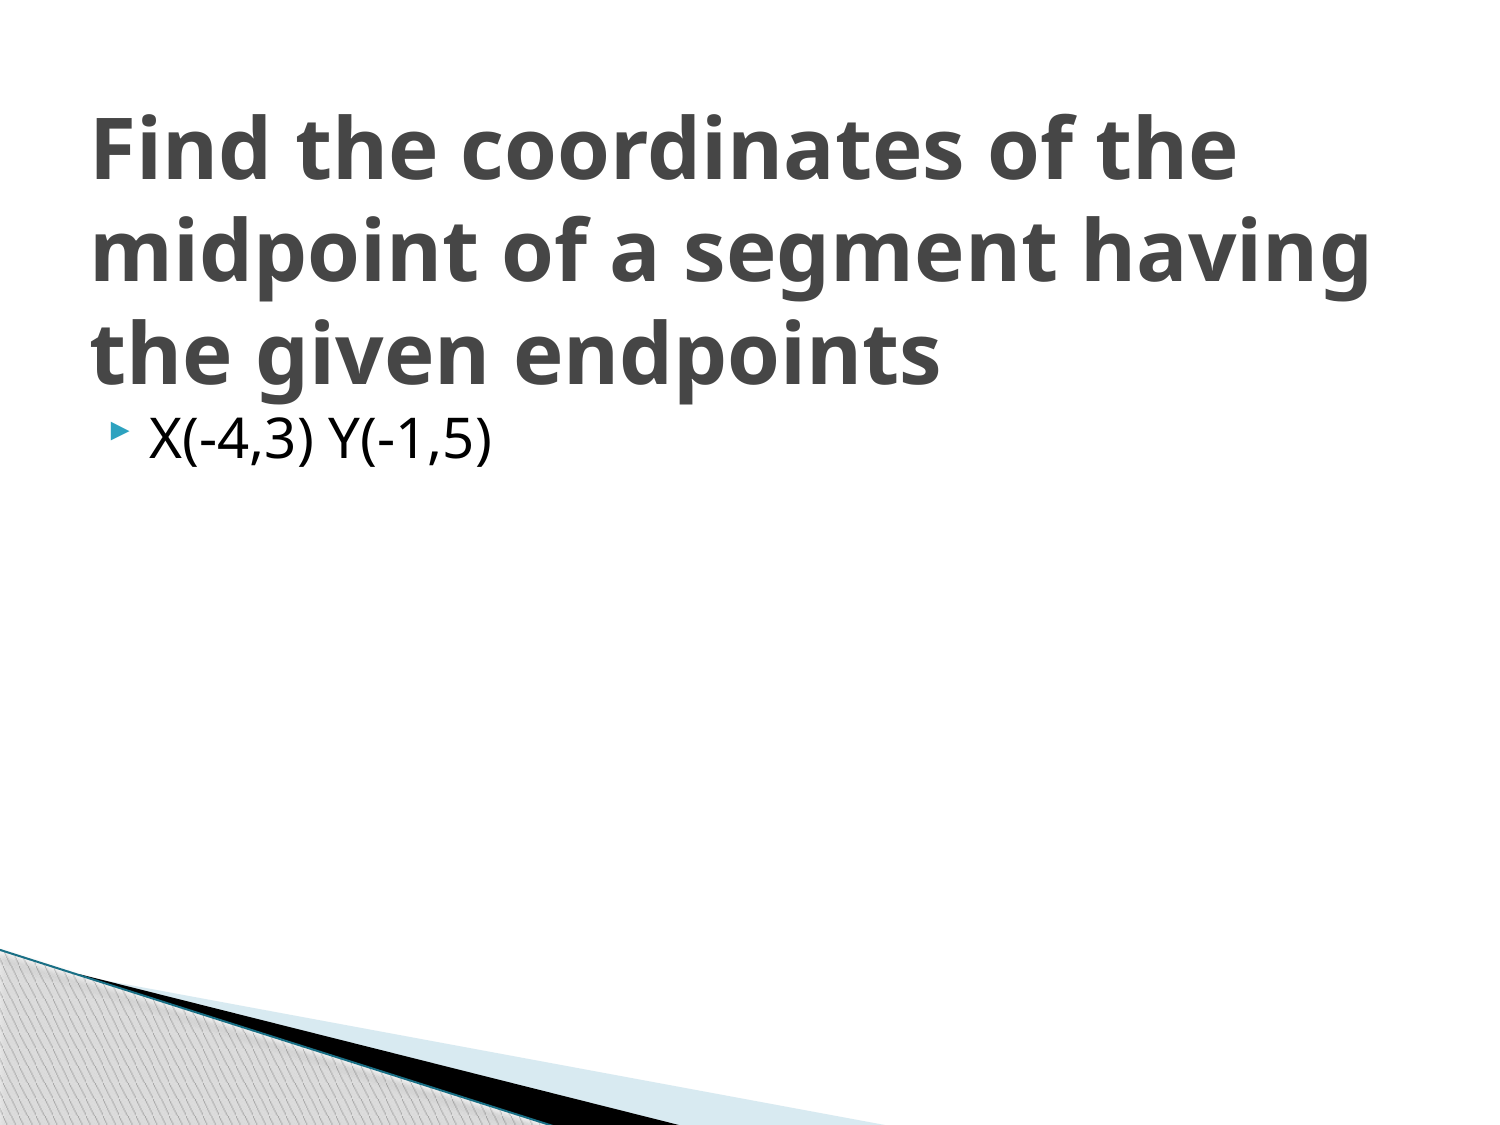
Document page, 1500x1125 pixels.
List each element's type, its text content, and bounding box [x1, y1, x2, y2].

list X(-4,3) Y(-1,5) [75, 450, 1425, 986]
title Find the coordinates of the midpoint of a segment having the given endpoints [75, 45, 1425, 450]
